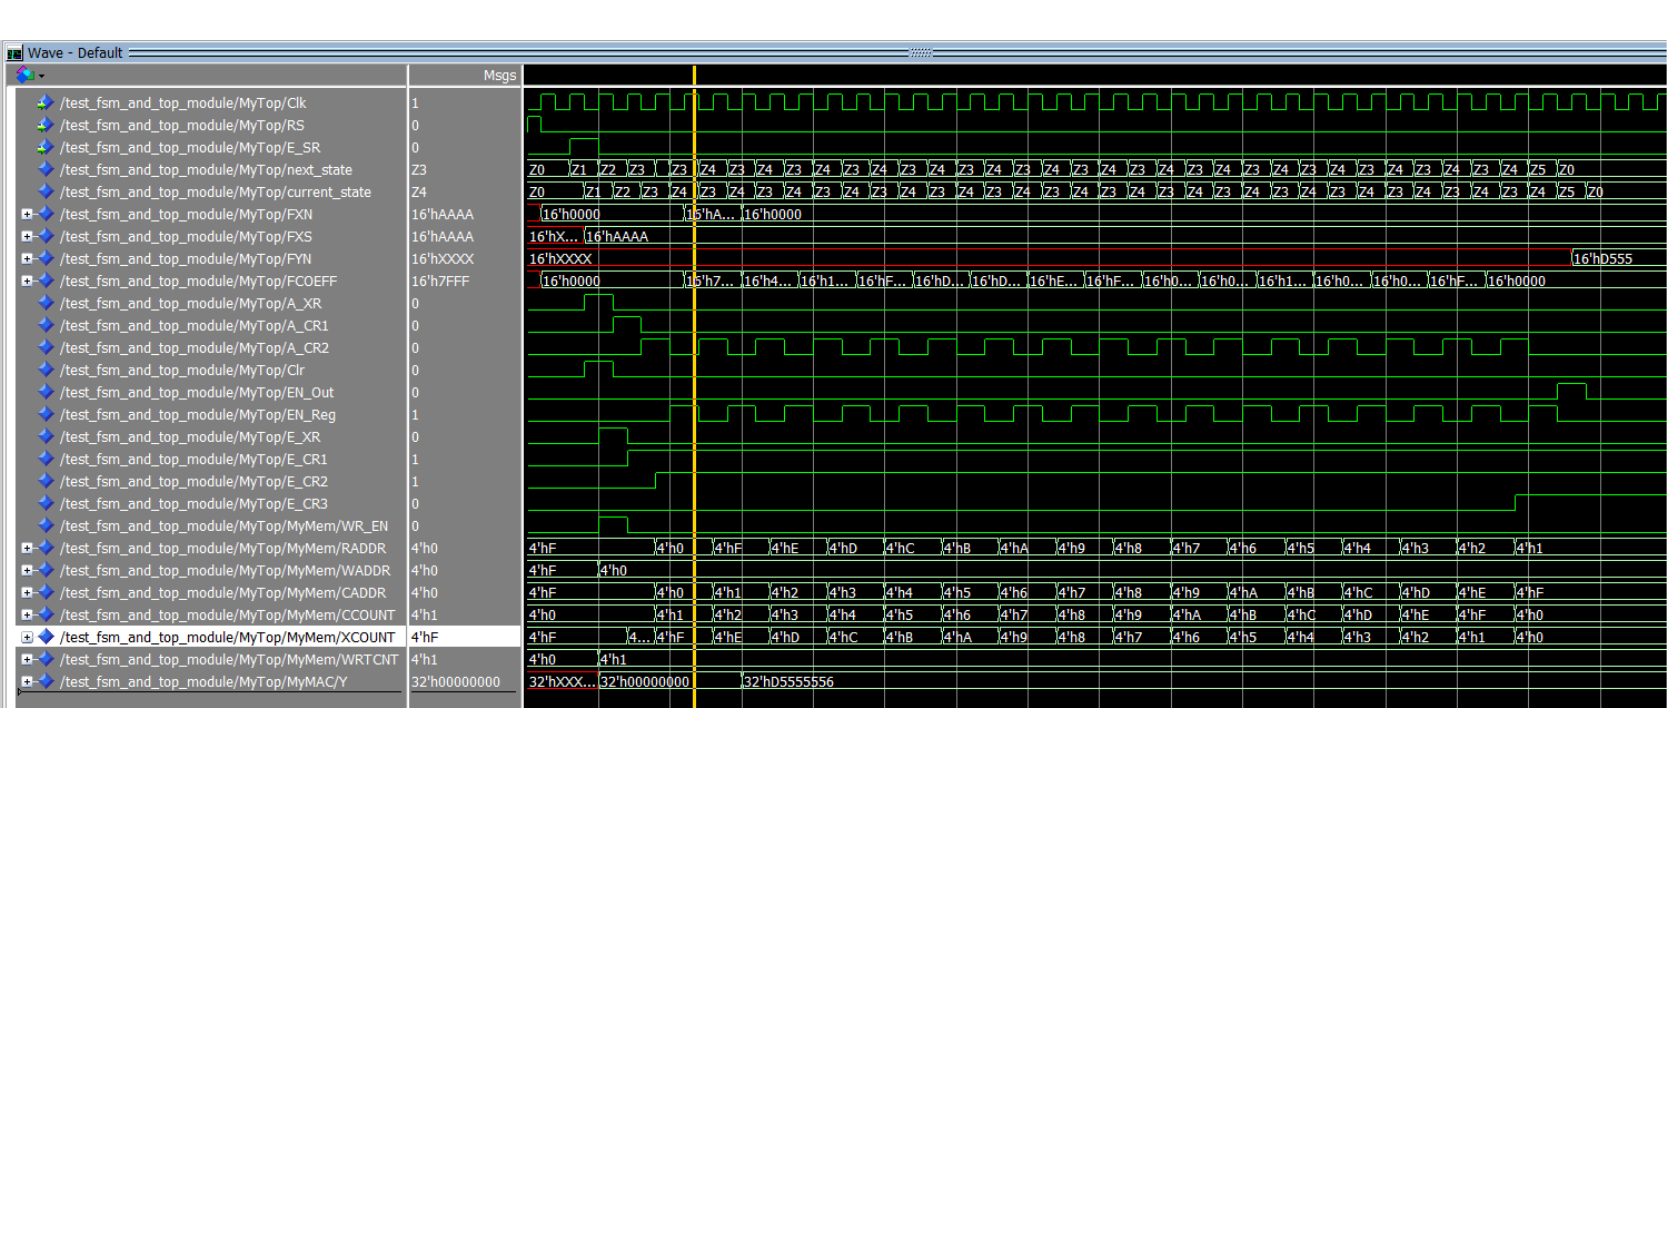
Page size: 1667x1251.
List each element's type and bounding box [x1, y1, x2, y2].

picture [0, 39, 1667, 708]
